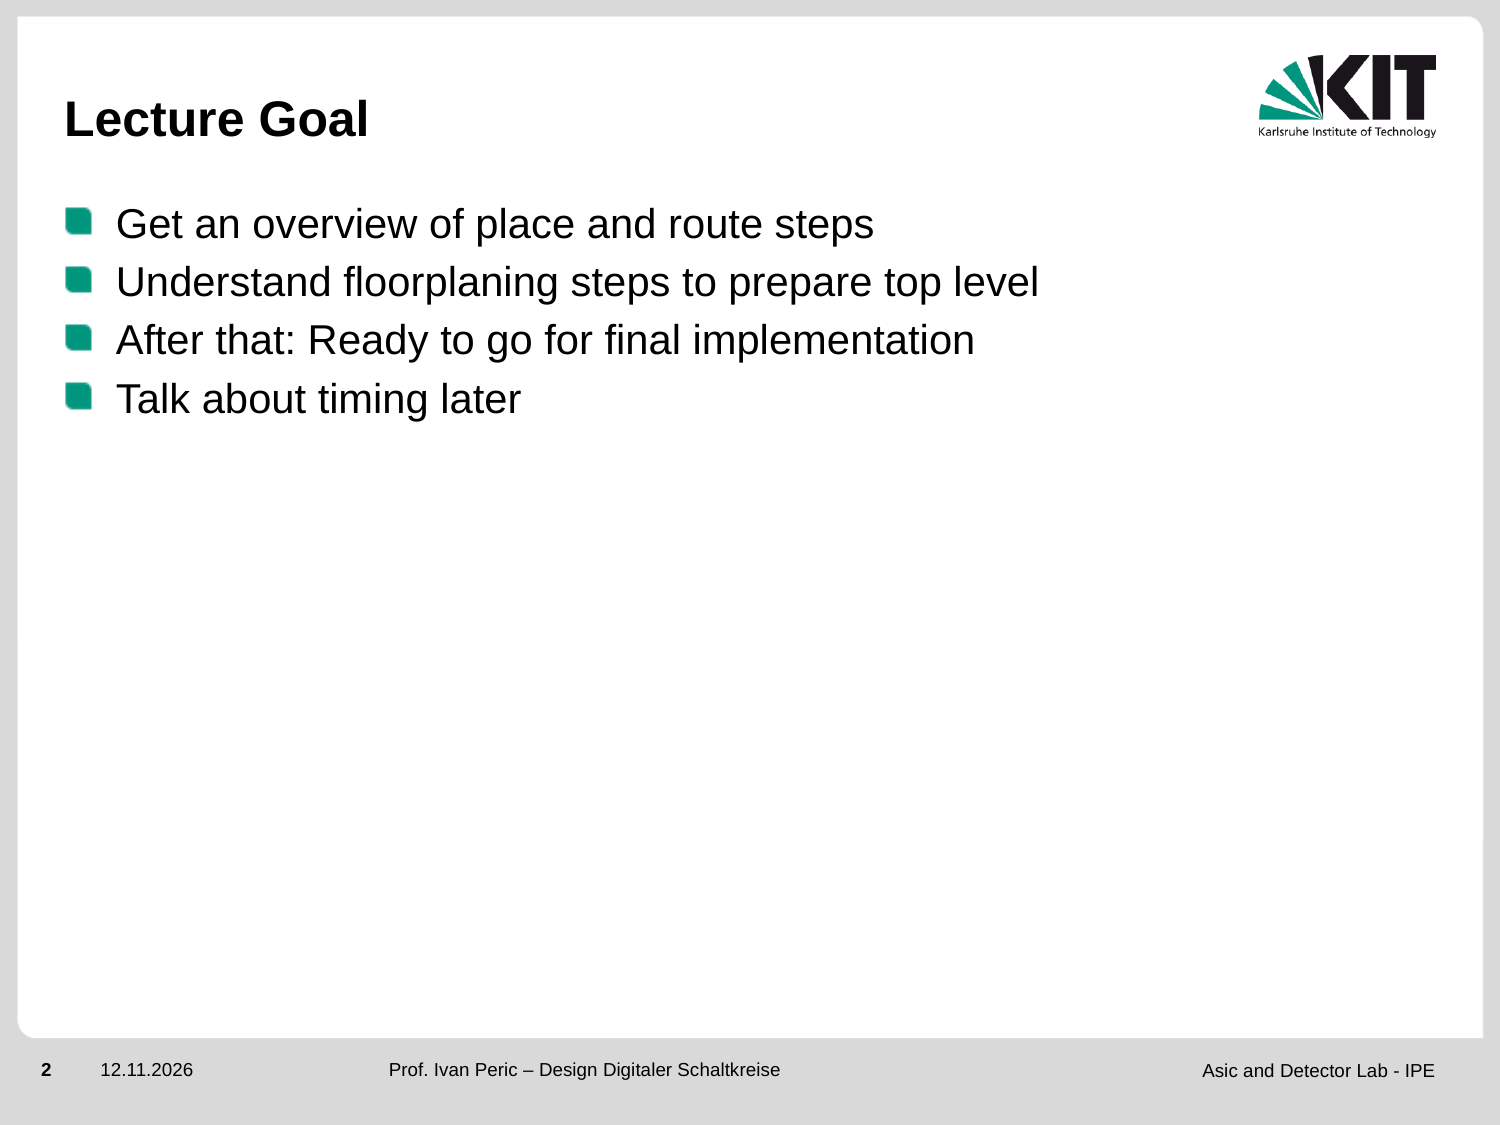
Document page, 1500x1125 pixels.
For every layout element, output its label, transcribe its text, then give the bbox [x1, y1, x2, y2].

picture [0, 0, 1500, 1125]
title Lecture Goal [64, 54, 1198, 147]
list Get an overview of place and route steps Understand floorplaning steps to prepare top level After that: Ready to go for final implementation Talk about timing later [64, 196, 1436, 1000]
